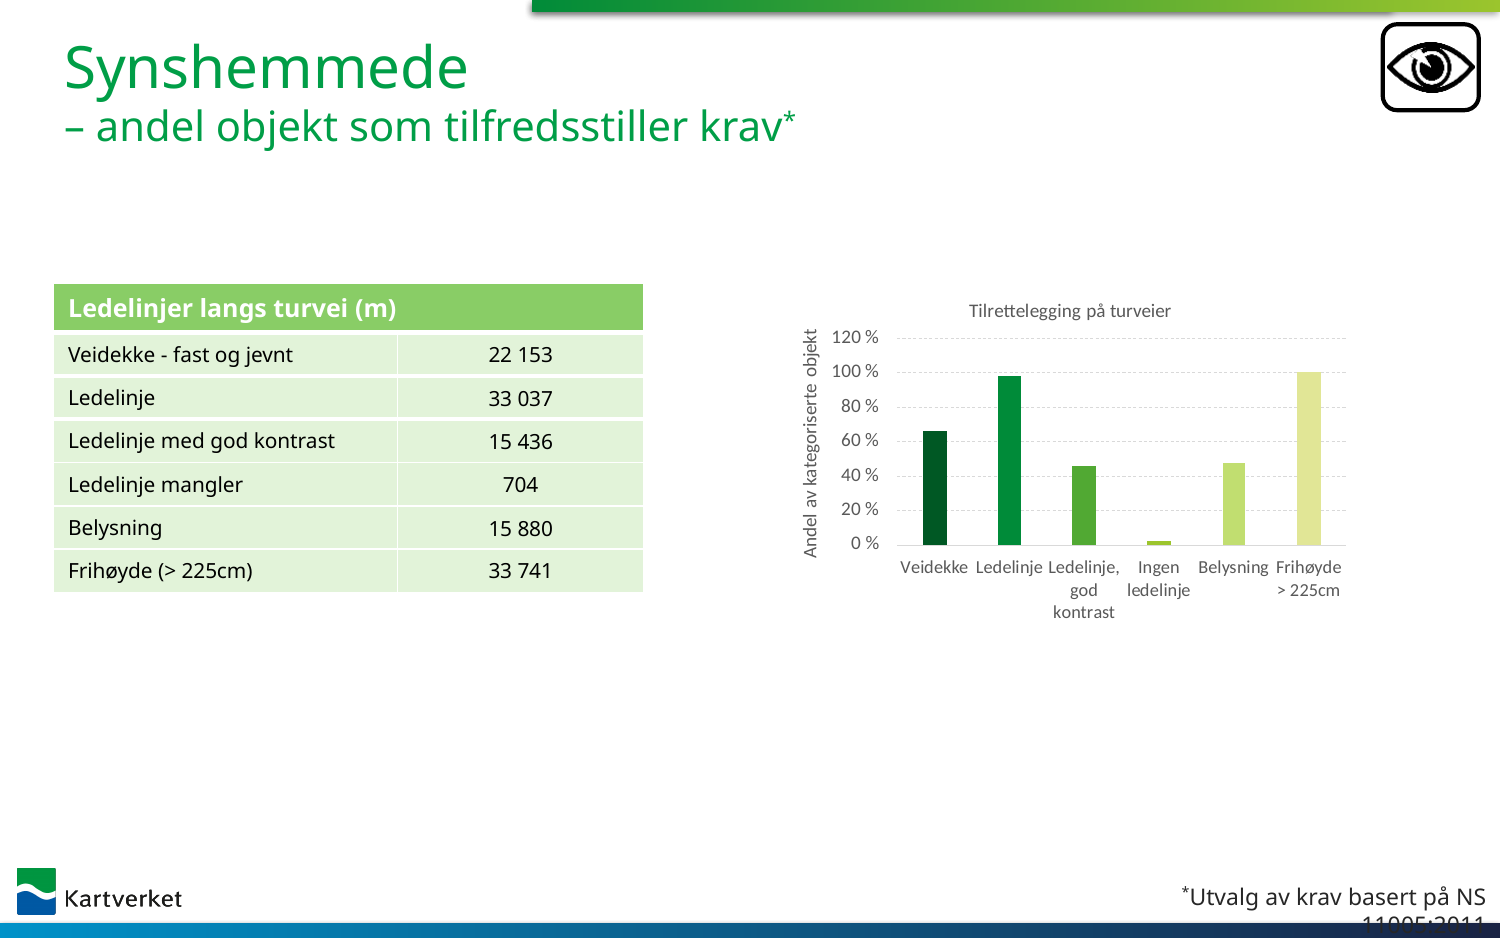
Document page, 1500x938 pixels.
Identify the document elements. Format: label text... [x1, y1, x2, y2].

picture [791, 291, 1349, 630]
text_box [1382, 24, 1480, 111]
table_cell Veidekke - fast og jevnt [54, 335, 397, 374]
table_cell 15 436 [398, 421, 643, 462]
table_cell 33 037 [398, 378, 643, 417]
text_box *Utvalg av krav basert på NS 11005:2011 [1068, 873, 1500, 938]
table_header Ledelinjer langs turvei (m) [54, 284, 643, 330]
table_cell 15 880 [398, 507, 643, 548]
table_cell Ledelinje med god kontrast [54, 421, 397, 462]
table_cell 22 153 [398, 335, 643, 374]
table_cell 704 [398, 463, 643, 505]
table_cell 33 741 [398, 550, 643, 592]
text_box Synshemmede – andel objekt som tilfredsstiller krav* [49, 24, 1431, 158]
table_cell Ledelinje mangler [54, 463, 397, 505]
table_cell Frihøyde (> 225cm) [54, 550, 397, 592]
table_cell Ledelinje [54, 378, 397, 417]
table_cell Belysning [54, 507, 397, 548]
